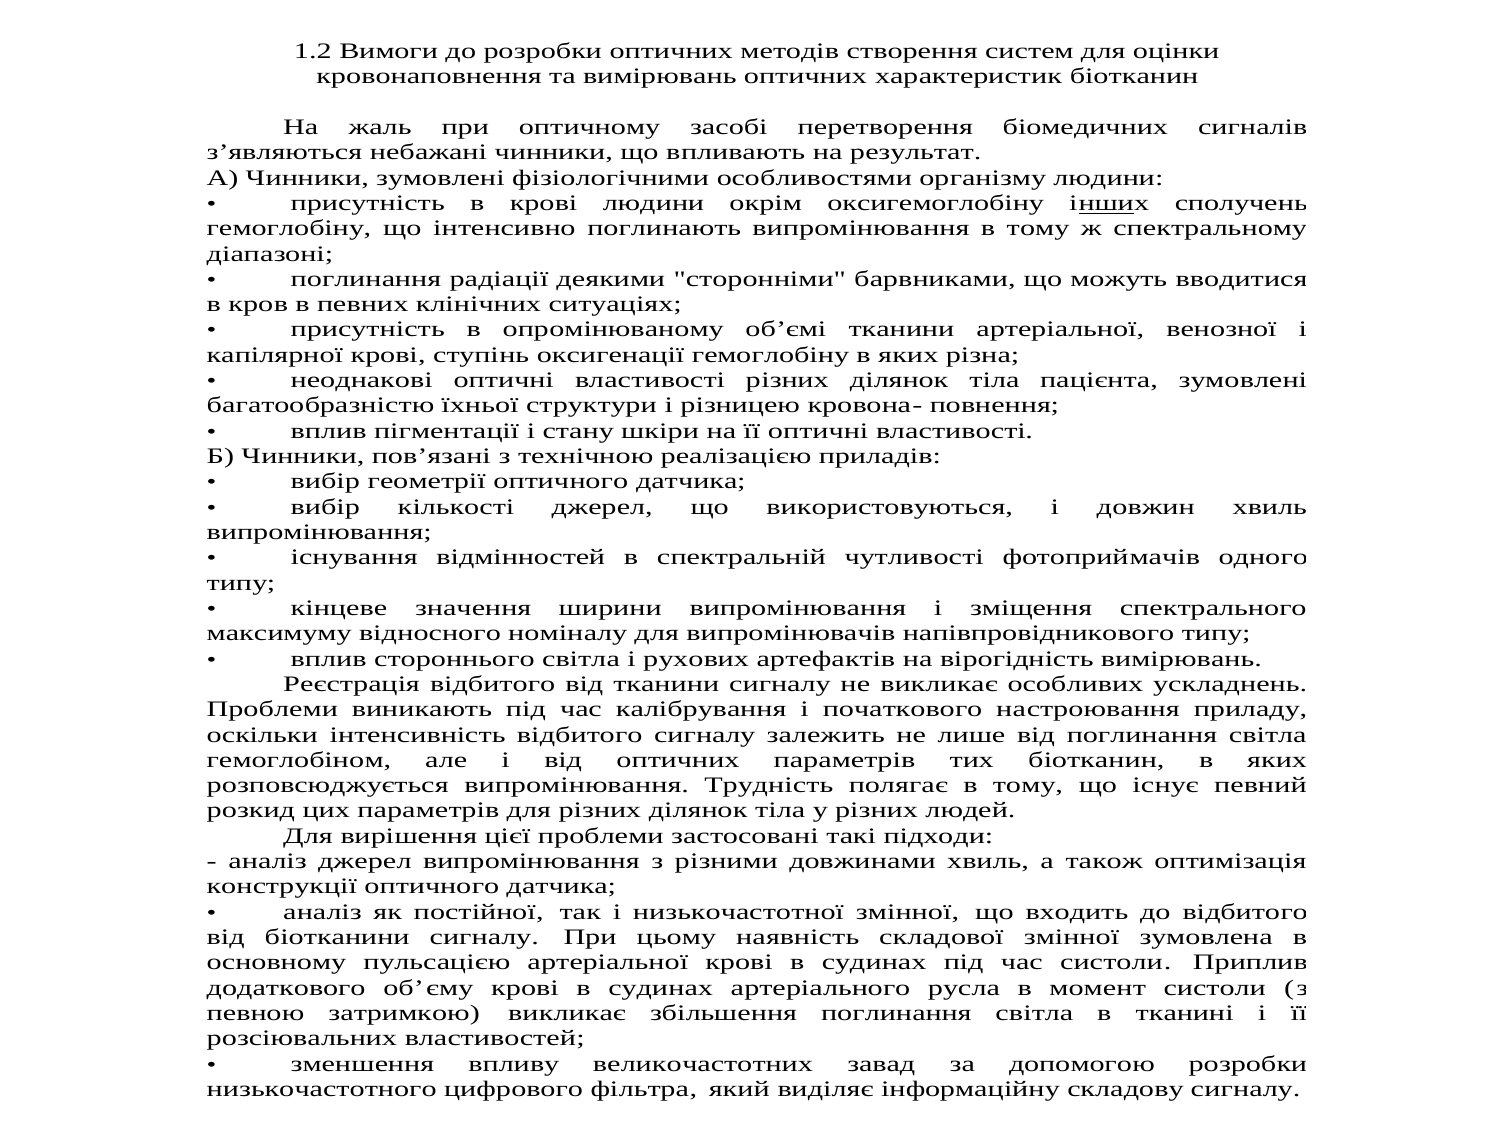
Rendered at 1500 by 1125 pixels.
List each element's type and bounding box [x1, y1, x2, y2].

picture [206, 38, 1306, 1125]
